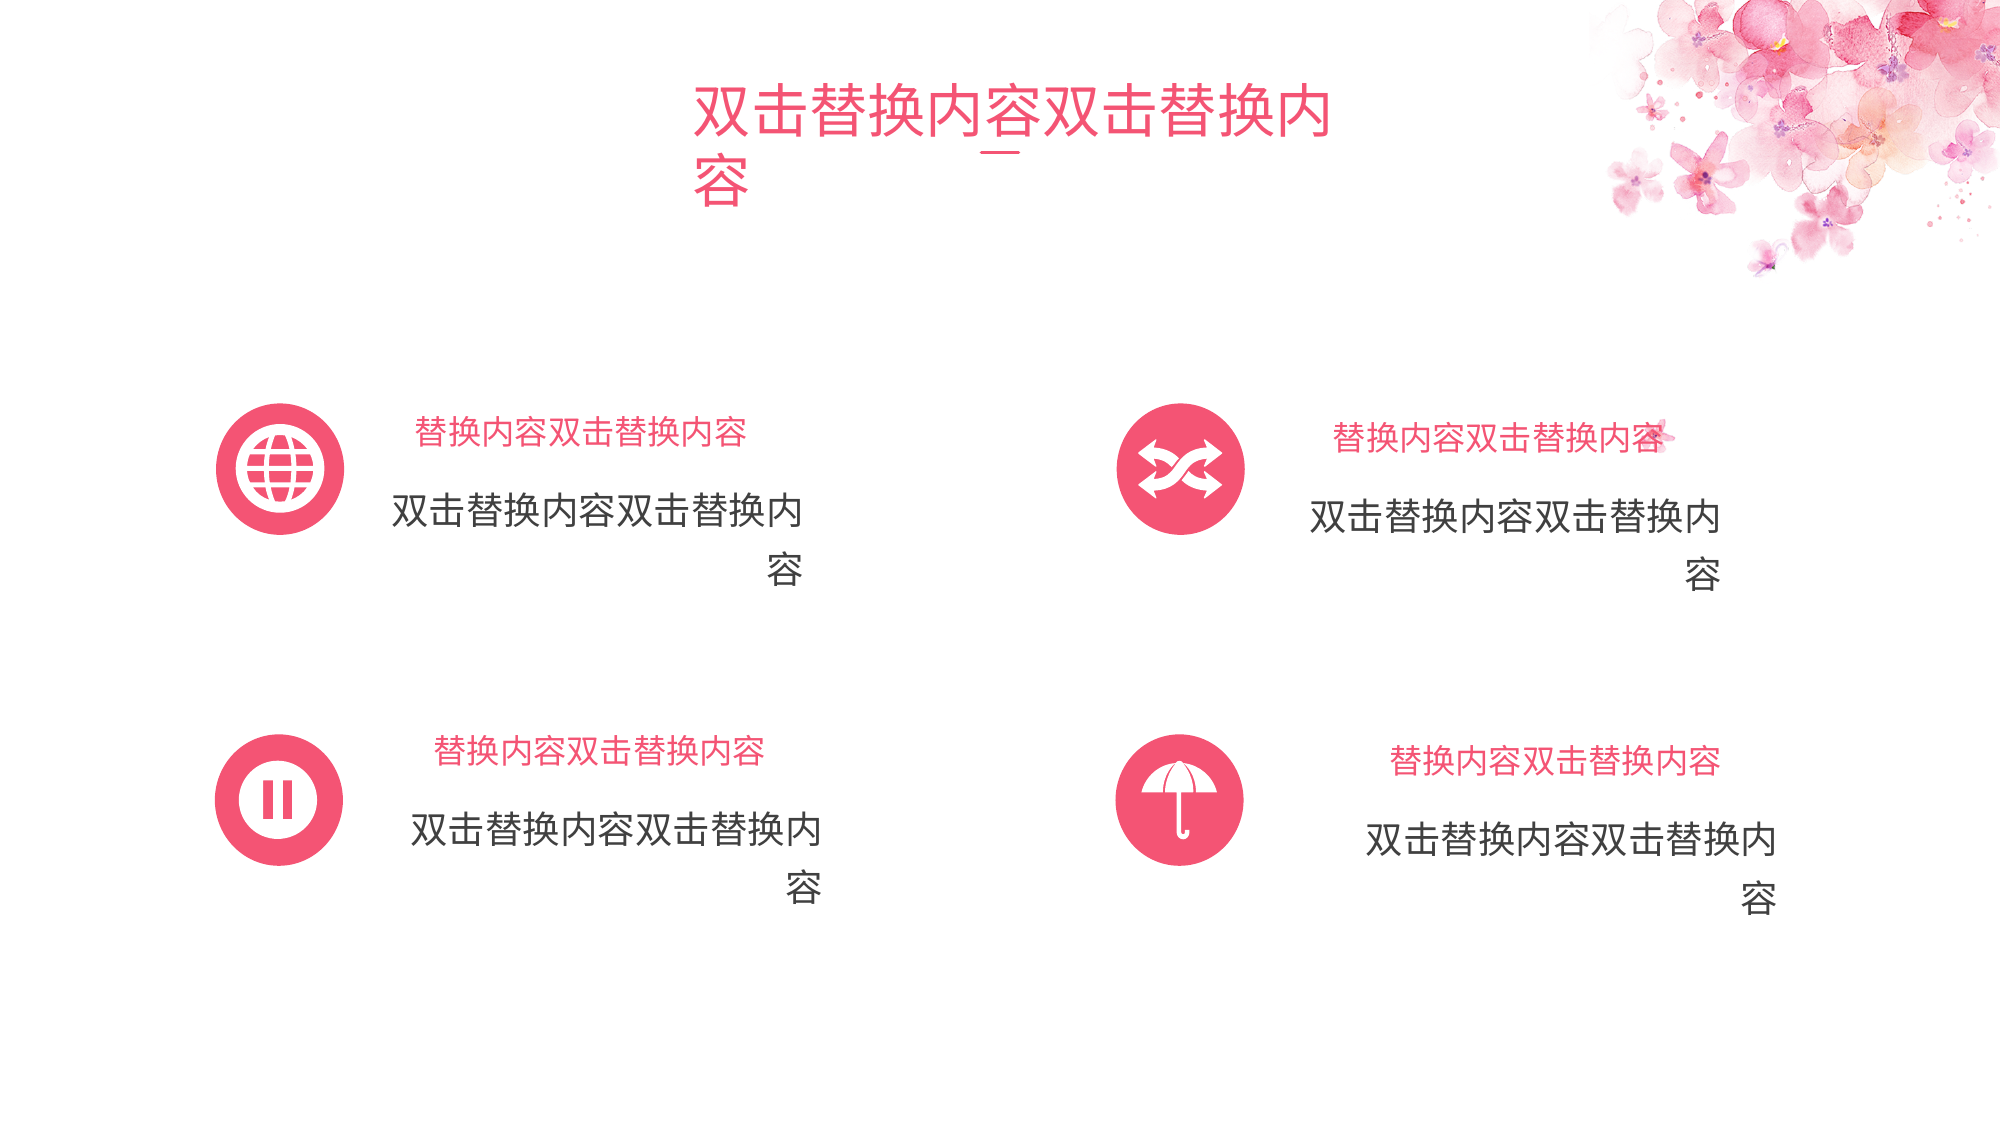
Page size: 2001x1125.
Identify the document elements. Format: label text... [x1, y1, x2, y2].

text_box 替换内容双击替换内容 [1296, 733, 1737, 788]
text_box [214, 402, 346, 536]
text_box [1141, 760, 1217, 840]
text_box 双击替换内容双击替换内容 [1350, 795, 1793, 927]
text_box 替换内容双击替换内容 [1240, 409, 1681, 465]
text_box 双击替换内容双击替换内容 [375, 466, 819, 598]
picture [1571, 0, 2000, 459]
text_box [1138, 439, 1223, 499]
text_box [1115, 402, 1246, 536]
text_box 双击替换内容双击替换内容 [678, 66, 1363, 222]
text_box 双击替换内容双击替换内容 [394, 784, 838, 917]
text_box 双击替换内容双击替换内容 [1293, 471, 1737, 604]
text_box [1114, 733, 1245, 867]
text_box [238, 760, 318, 839]
text_box [213, 733, 344, 867]
text_box [235, 424, 325, 513]
text_box 替换内容双击替换内容 [340, 722, 781, 778]
text_box 替换内容双击替换内容 [322, 404, 763, 459]
